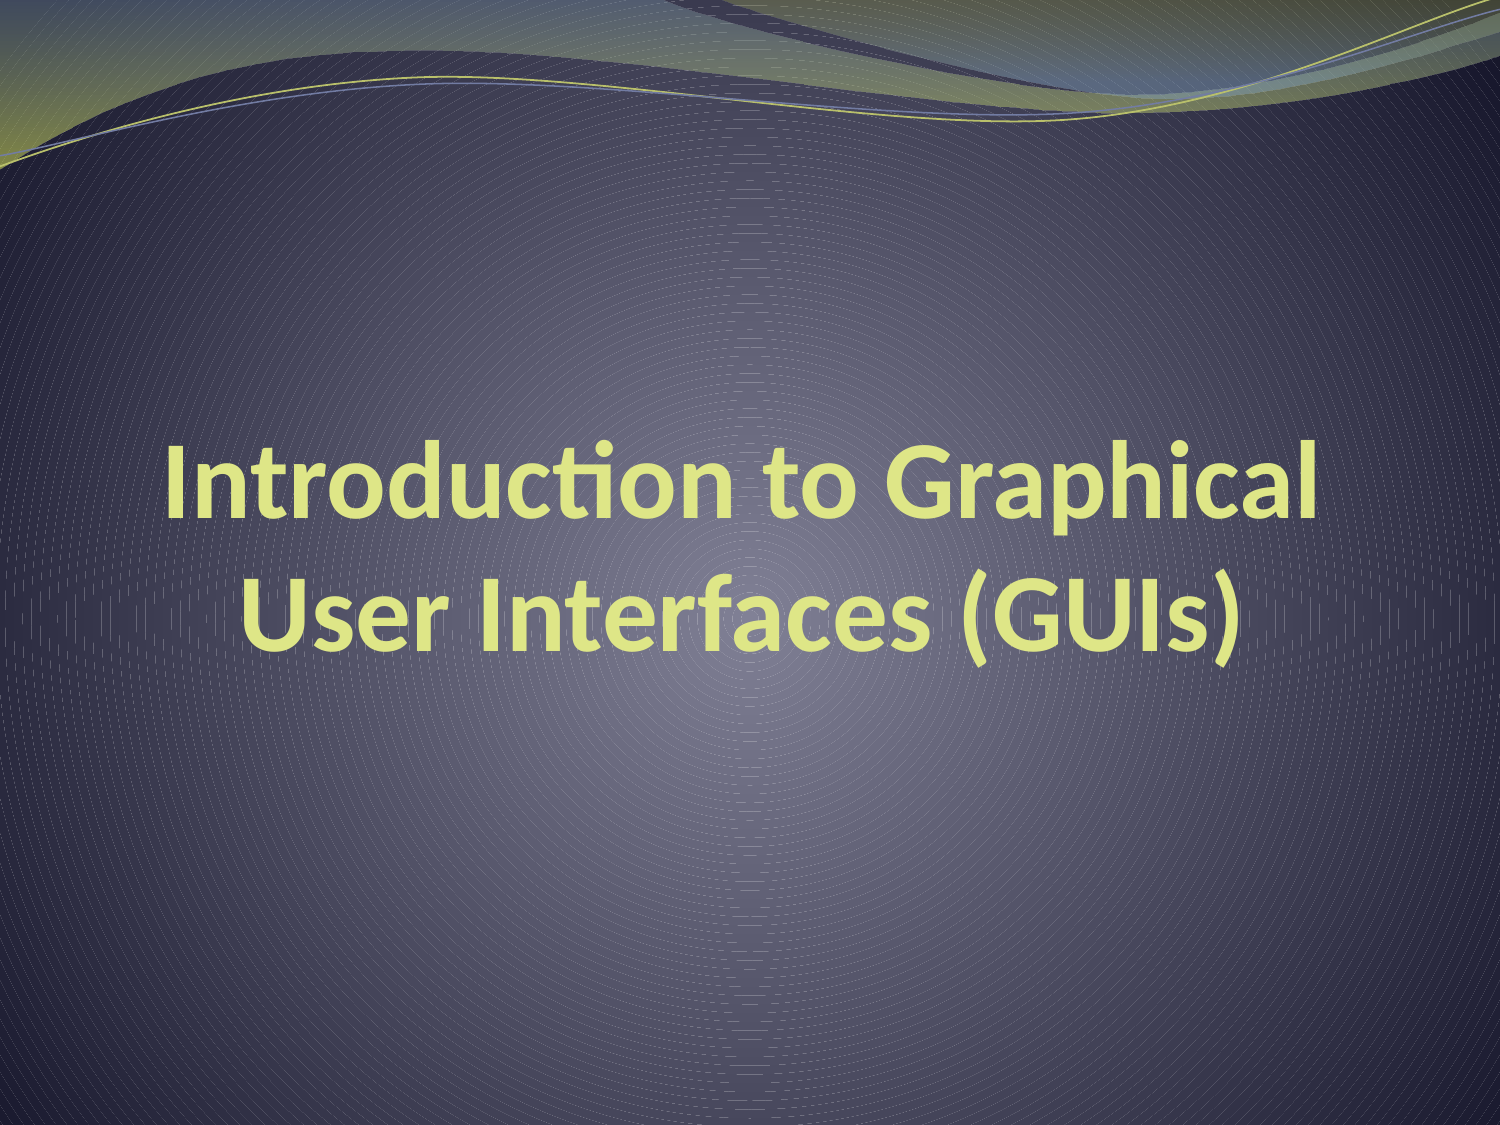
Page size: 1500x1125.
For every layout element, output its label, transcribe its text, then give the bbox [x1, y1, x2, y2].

title Introduction to Graphical User Interfaces (GUIs) [99, 399, 1388, 788]
